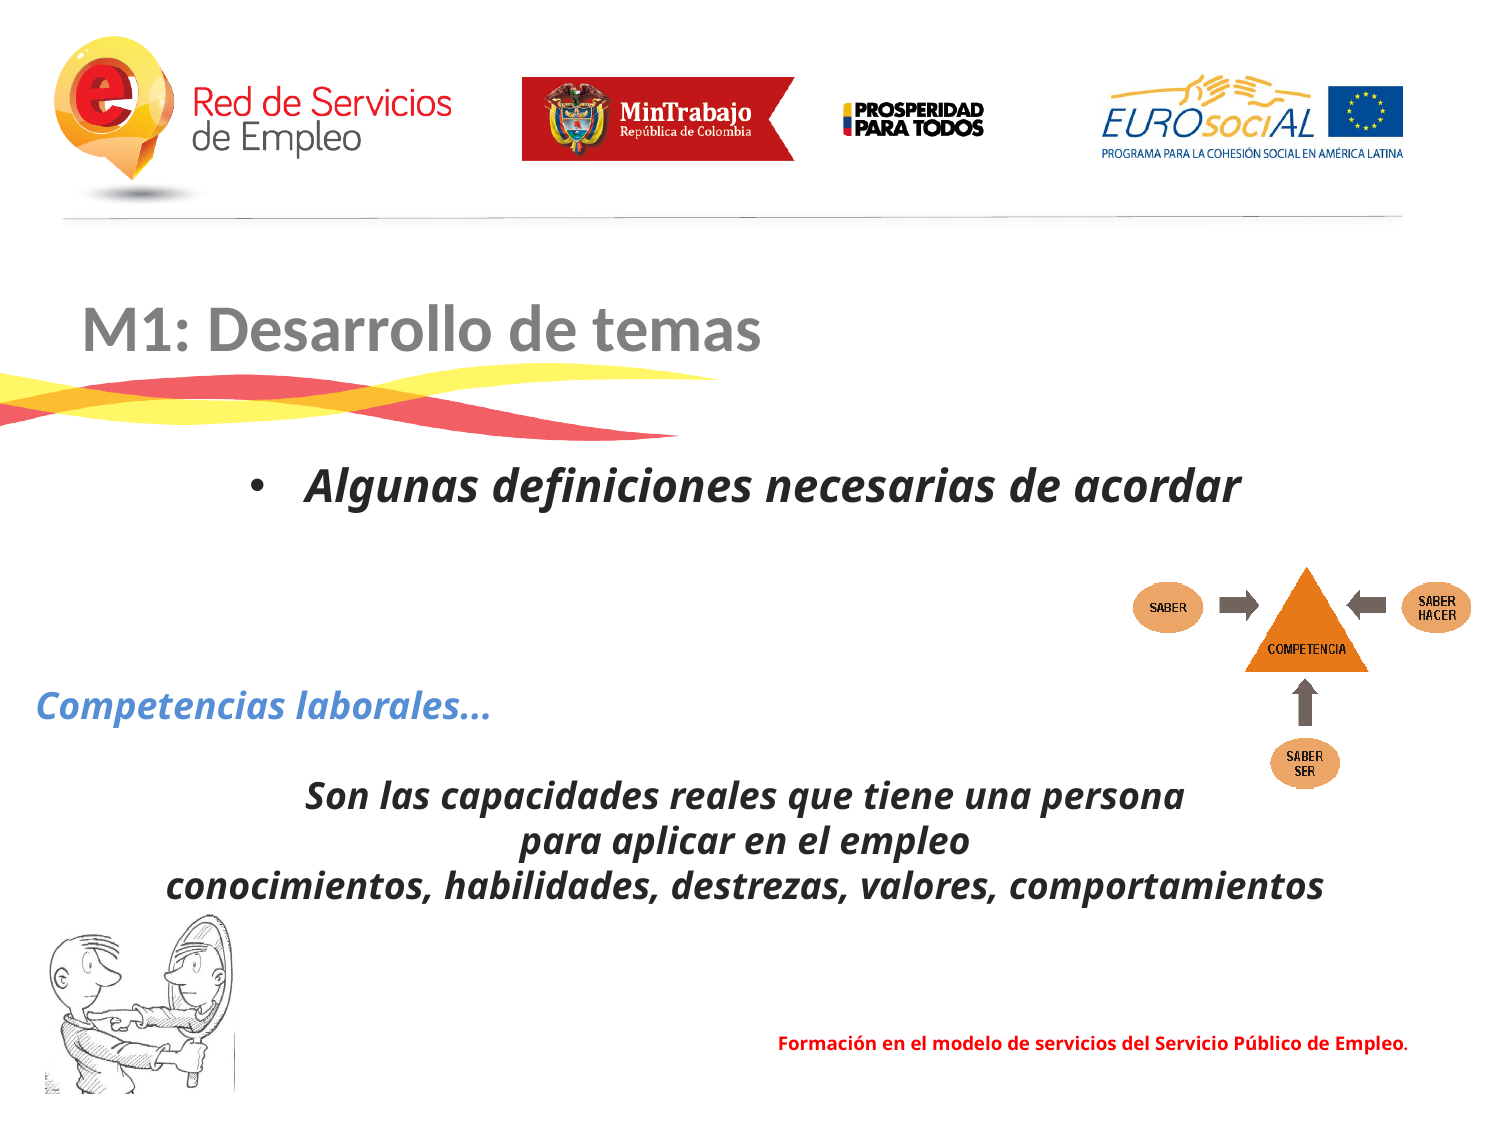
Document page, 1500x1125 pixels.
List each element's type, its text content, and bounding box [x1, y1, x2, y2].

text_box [62, 215, 1403, 220]
picture [521, 77, 987, 162]
picture [0, 358, 721, 441]
picture [54, 35, 452, 205]
title Formación en el modelo de servicios del Servicio Público de Empleo. [720, 999, 1471, 1088]
picture [45, 902, 235, 1095]
text_box M1: Desarrollo de temas [67, 277, 1199, 372]
text_box Algunas definiciones necesarias de acordar Competencias laborales... Son las capacidades reales que tiene una persona para aplicar en el empleo conocimientos, habilidades, destrezas, valores, comportamientos * Afiches pertinentes [20, 449, 1471, 1125]
picture [1102, 74, 1403, 158]
picture [1133, 566, 1471, 789]
